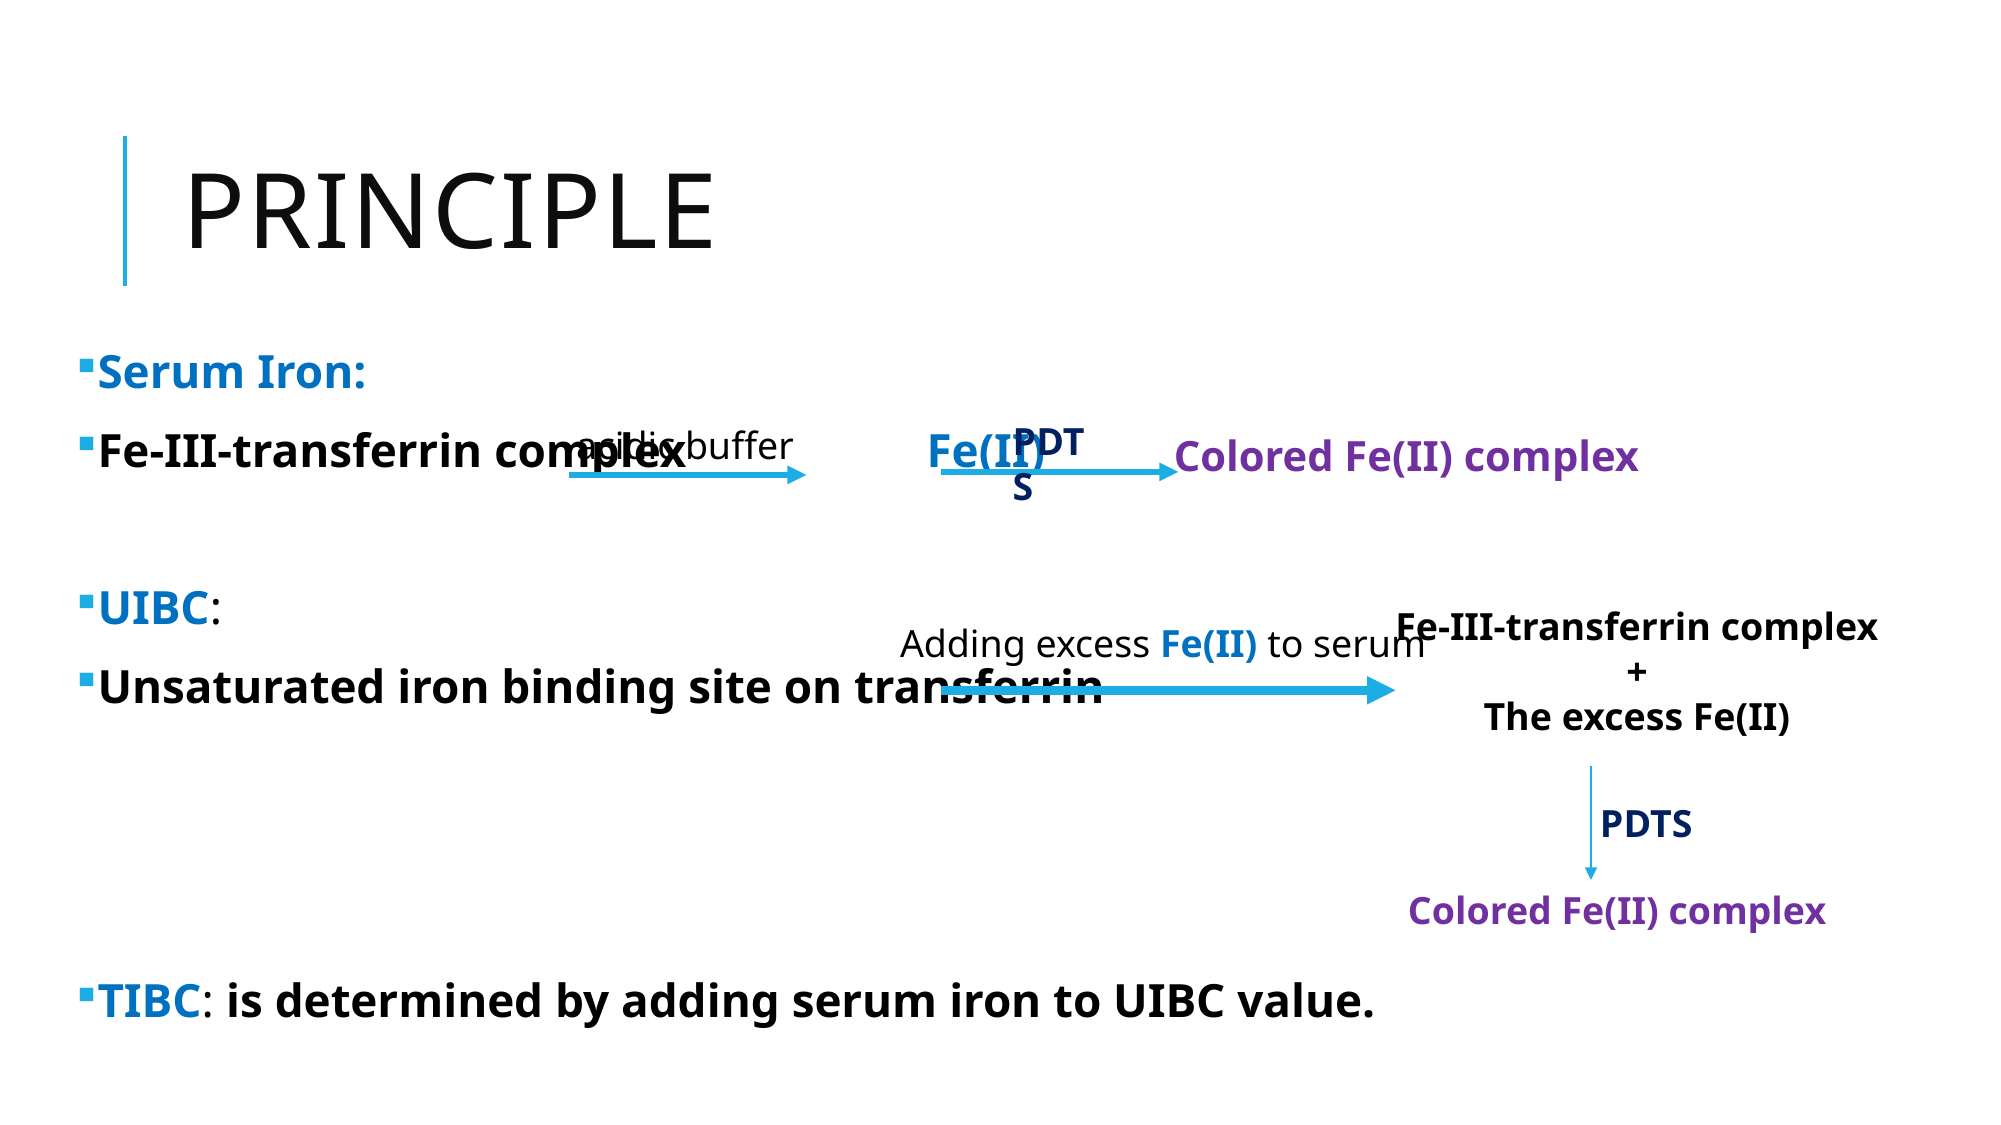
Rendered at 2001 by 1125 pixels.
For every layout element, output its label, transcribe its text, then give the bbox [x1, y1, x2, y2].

text_box Fe-III-transferrin complex + The excess Fe(II) [1380, 595, 1894, 791]
text_box PDTS [1597, 792, 1708, 853]
text_box Adding excess Fe(II) to serum [885, 612, 1380, 673]
text_box Colored Fe(II) complex [1393, 879, 1852, 940]
list Serum Iron: Fe-III-transferrin complex Fe(II) UIBC: Unsaturated iron binding site on transferrin TIBC: is determined by adding serum iron to UIBC value. [68, 341, 1969, 1082]
text_box PDTS [997, 480, 1109, 515]
text_box acidic buffer [561, 414, 819, 475]
title principle [168, 96, 1763, 341]
text_box PDTS [997, 410, 1109, 467]
text_box Colored Fe(II) complex [1158, 422, 1665, 488]
